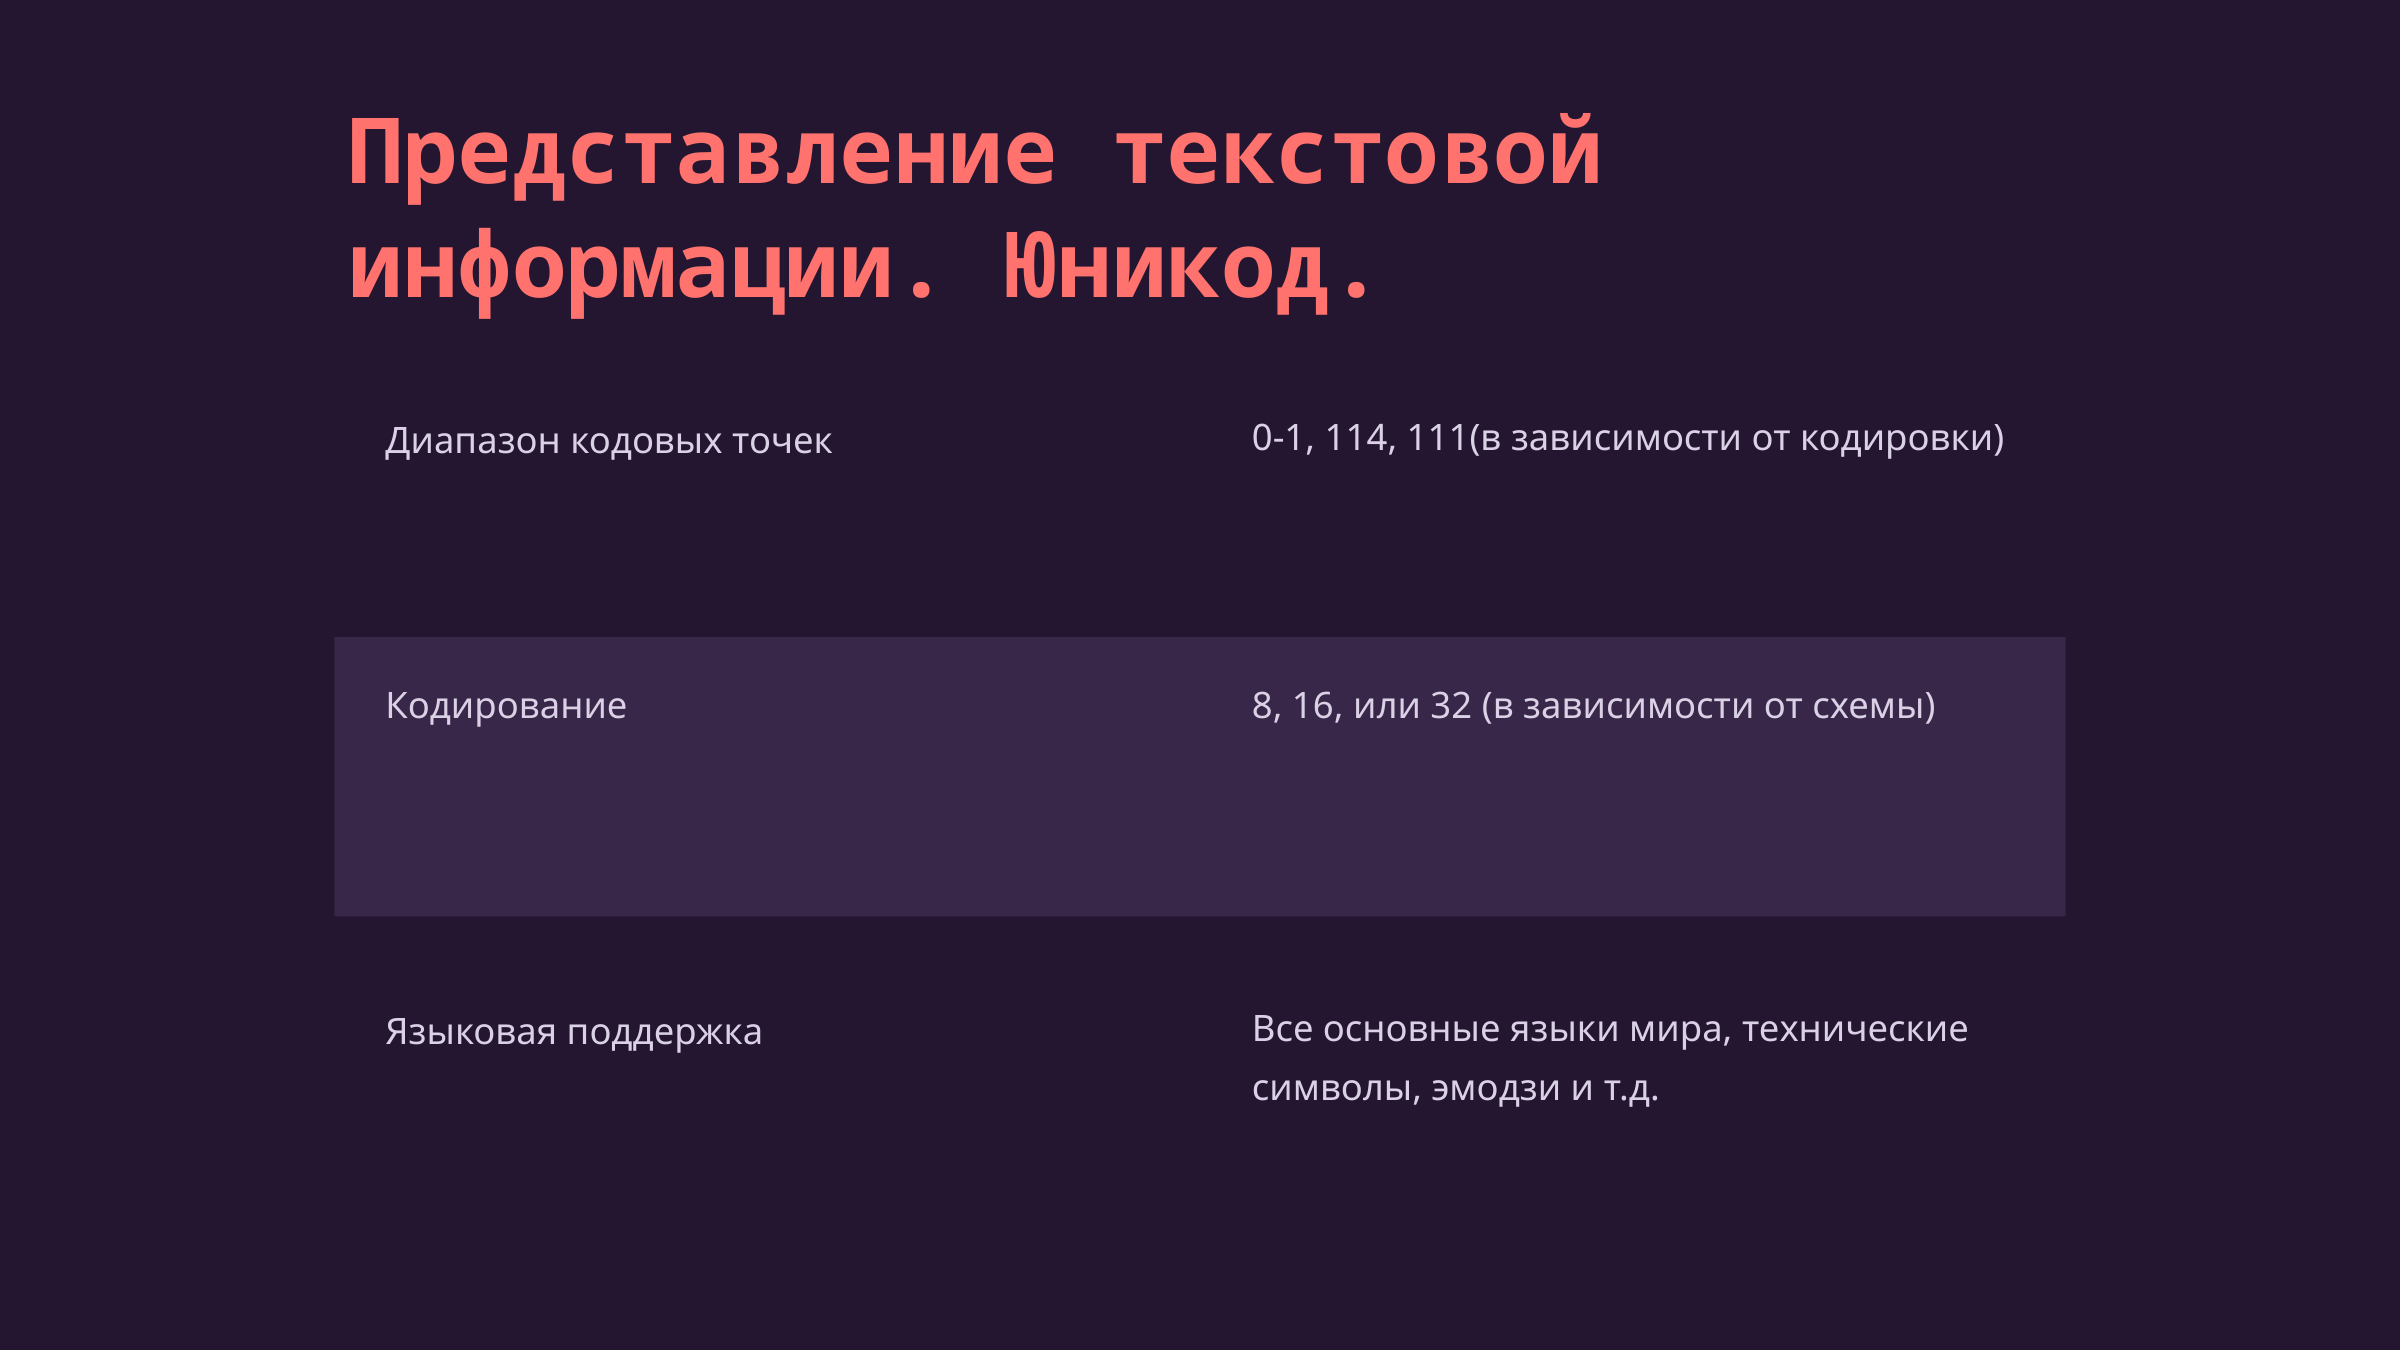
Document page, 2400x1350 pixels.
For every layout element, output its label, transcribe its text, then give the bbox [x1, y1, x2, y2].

text_box Кодирование [370, 660, 1163, 719]
text_box [0, 0, 2400, 1350]
text_box Языковая поддержка [370, 986, 1163, 1045]
text_box [334, 637, 2066, 917]
text_box Все основные языки мира, технические символы, эмодзи и т.д. [1237, 983, 2030, 1159]
text_box 8, 16, или 32 (в зависимости от схемы) [1237, 660, 2030, 894]
text_box 0-1, 114, 111(в зависимости от кодировки) [1237, 392, 2030, 568]
text_box Представление текстовой информации. Юникод. [334, 80, 2066, 309]
text_box Диапазон кодовых точек [370, 395, 1163, 454]
